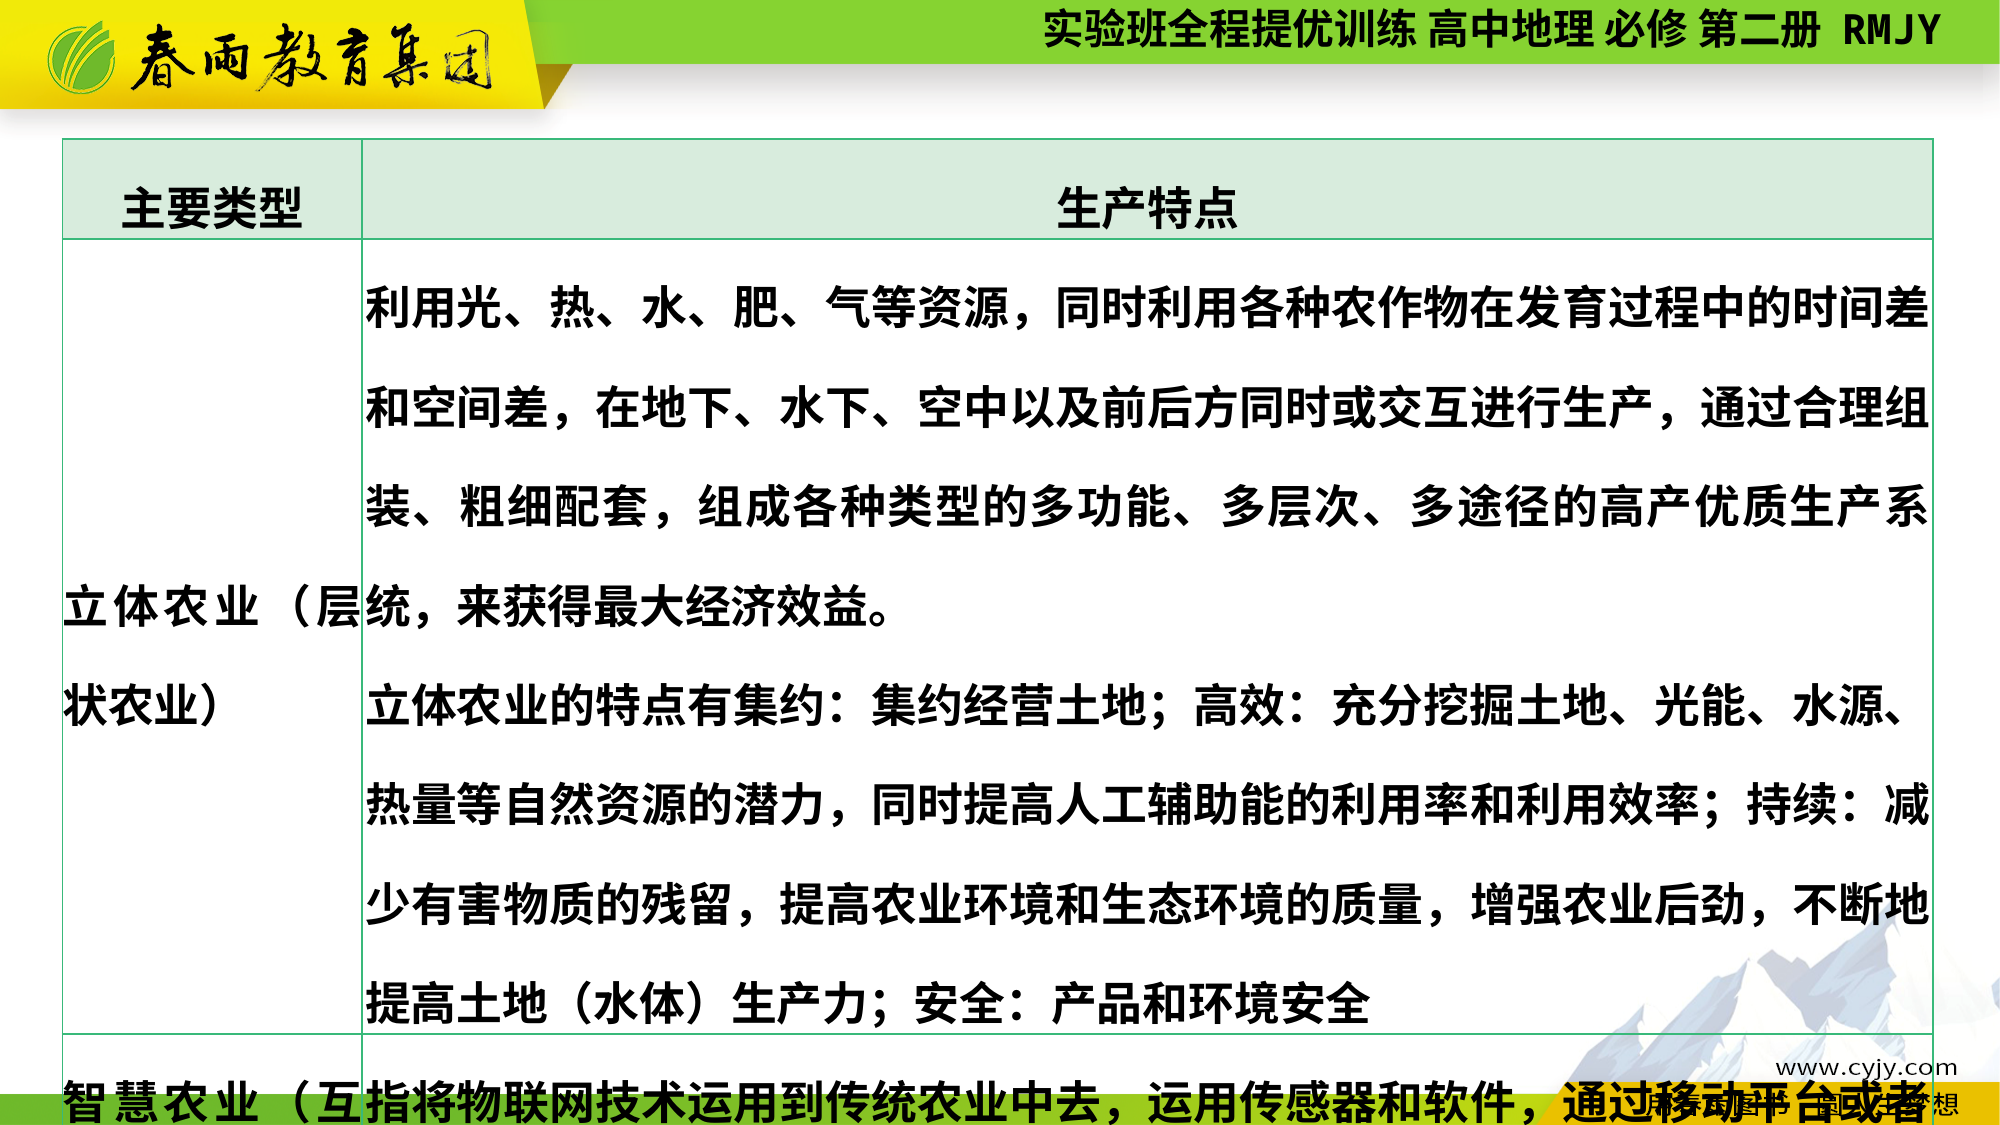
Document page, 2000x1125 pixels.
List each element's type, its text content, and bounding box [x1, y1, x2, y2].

table_cell 智慧农业（互联网农业） [63, 1035, 361, 1125]
picture [0, 0, 2000, 1125]
table_header 生产特点 [363, 140, 1932, 238]
table_cell 利用光、热、水、肥、气等资源，同时利用各种农作物在发育过程中的时间差和空间差，在地下、水下、空中以及前后方同时或交互进行生产，通过合理组装、粗细配套，组成各种类型的多功能、多层次、多途径的高产优质生产系统，来获得最大经济效益。 立体农业的特点有集约：集约经营土地；高效：充分挖掘土地、光能、水源、热量等自然资源的潜力，同时提高人工辅助能的利用率和利用效率；持续：减少有害物质的残留，提高农业环境和生态环境的质量，增强农业后劲，不断地提高土地（水体）生产力；安全：产品和环境安全 [363, 240, 1932, 1033]
table_cell 指将物联网技术运用到传统农业中去，运用传感器和软件，通过移动平台或者电脑平台对农业生产进行控制，使传统农业更具有“智慧” [363, 1035, 1932, 1125]
table_cell 立体农业（层状农业） [63, 240, 361, 1033]
table_header 主要类型 [63, 140, 361, 238]
